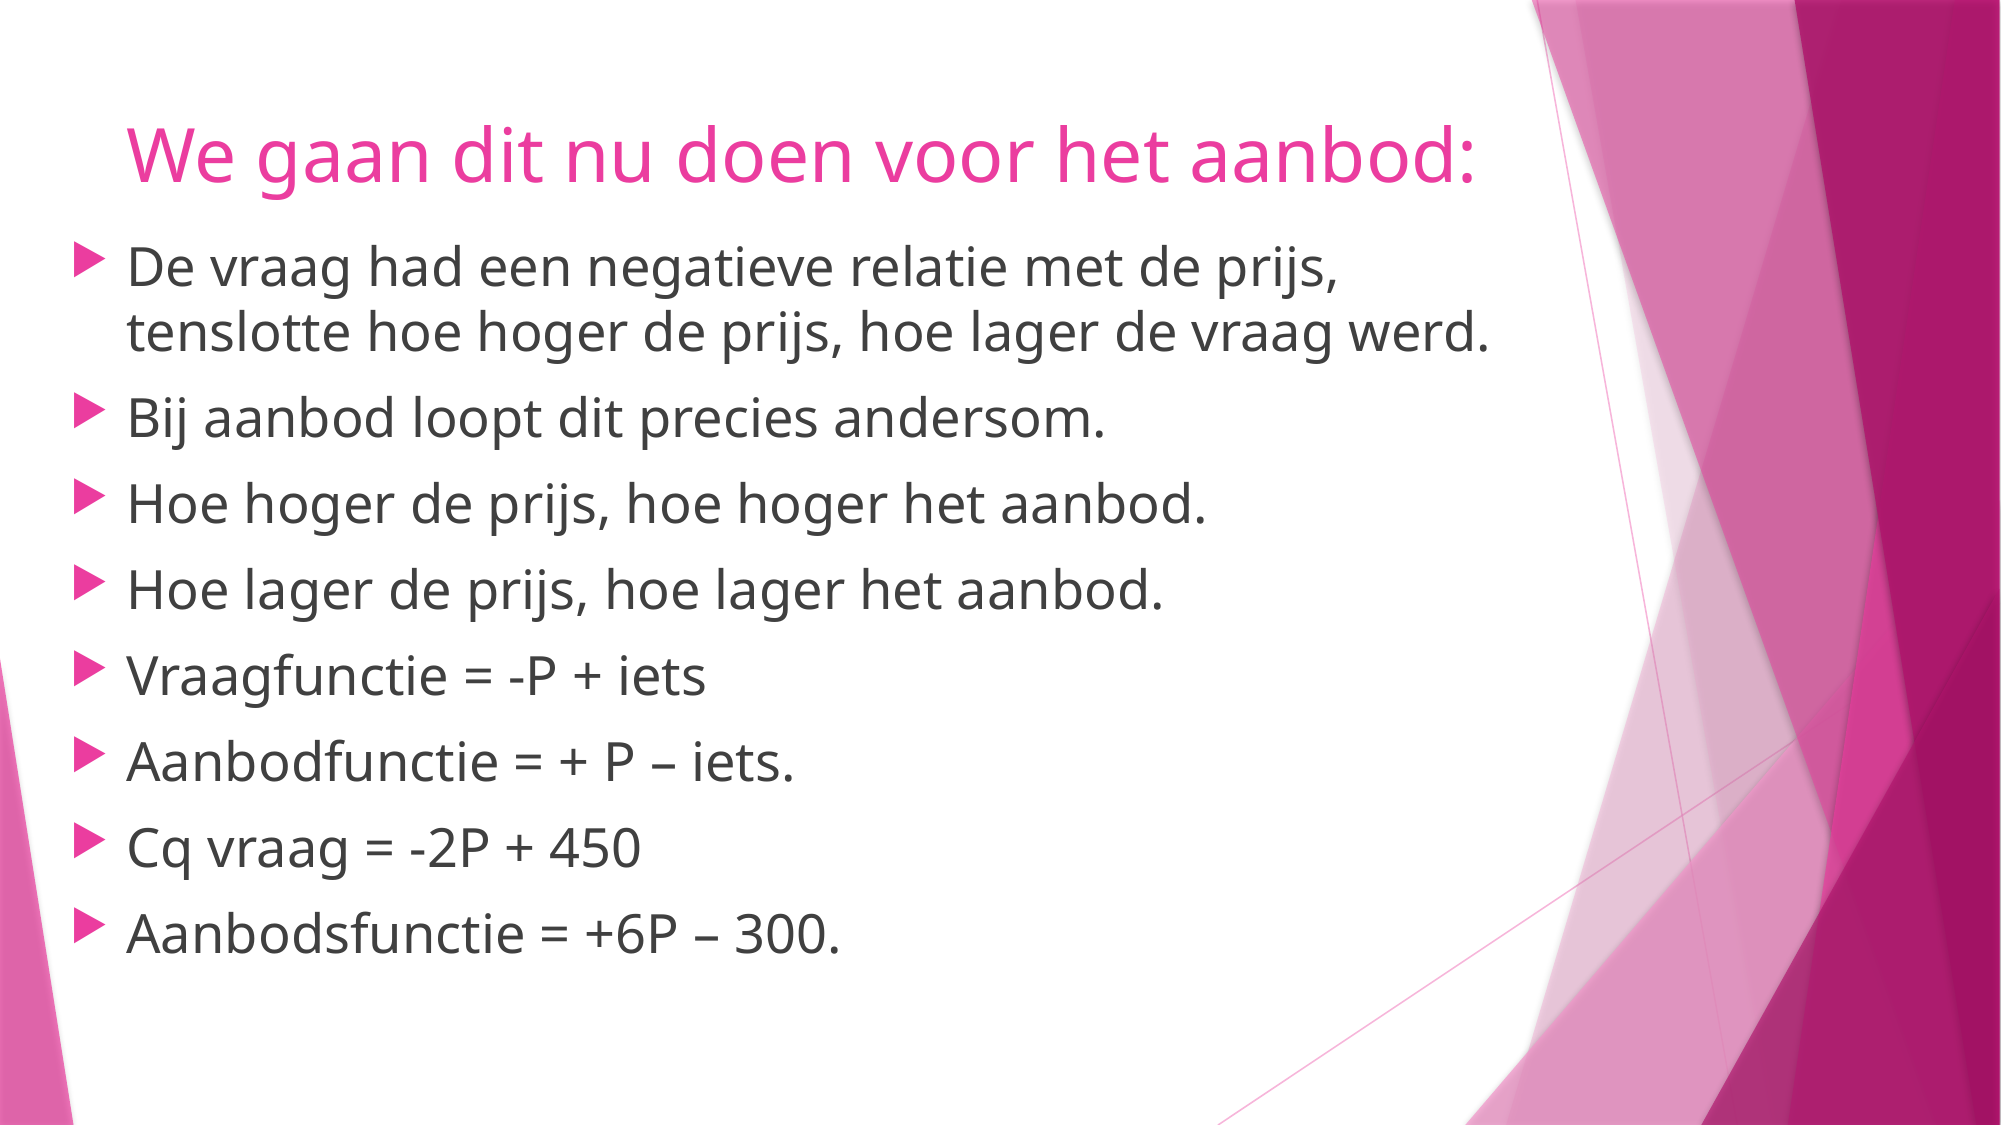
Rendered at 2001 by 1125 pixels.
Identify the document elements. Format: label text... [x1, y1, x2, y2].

list De vraag had een negatieve relatie met de prijs, tenslotte hoe hoger de prijs, hoe lager de vraag werd. Bij aanbod loopt dit precies andersom. Hoe hoger de prijs, hoe hoger het aanbod. Hoe lager de prijs, hoe lager het aanbod. Vraagfunctie = -P + iets Aanbodfunctie = + P – iets. Cq vraag = -2P + 450 Aanbodsfunctie = +6P – 300. [55, 224, 1522, 1100]
title We gaan dit nu doen voor het aanbod: [111, 99, 1522, 224]
